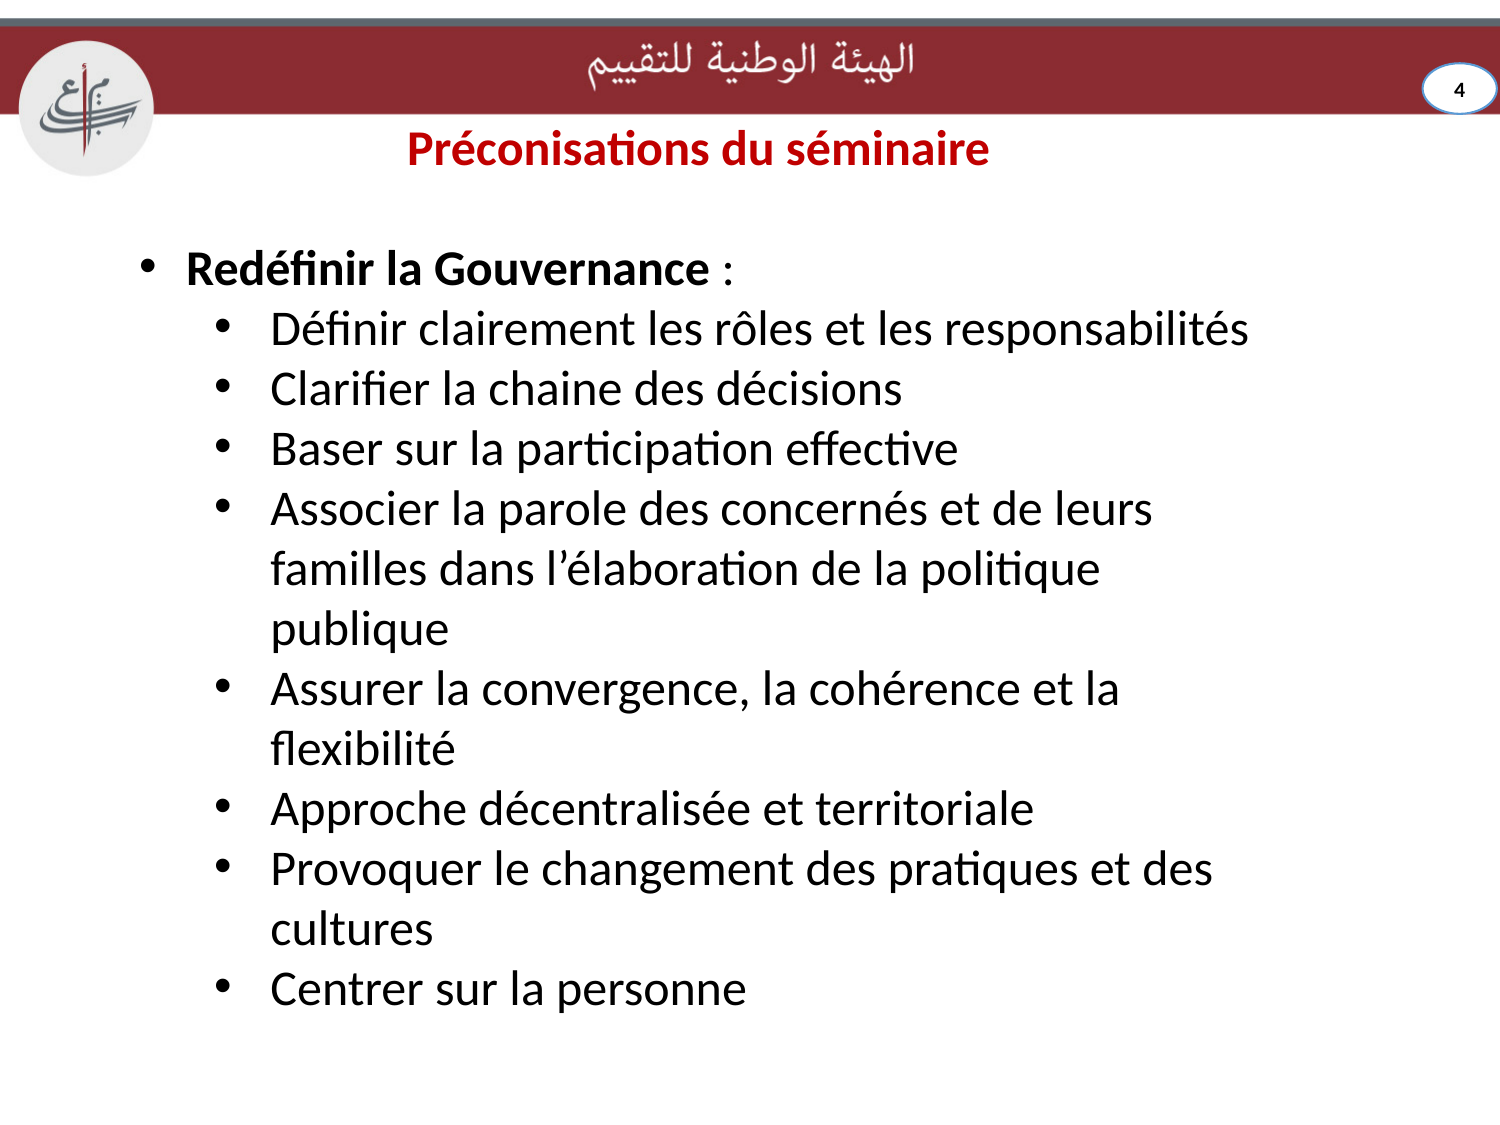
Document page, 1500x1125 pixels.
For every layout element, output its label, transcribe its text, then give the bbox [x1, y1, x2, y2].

text_box Préconisations du séminaire Redéfinir la Gouvernance : Définir clairement les rôles et les responsabilités Clarifier la chaine des décisions Baser sur la participation effective Associer la parole des concernés et de leurs familles dans l’élaboration de la politique publique Assurer la convergence, la cohérence et la flexibilité Approche décentralisée et territoriale Provoquer le changement des pratiques et des cultures Centrer sur la personne [124, 107, 1285, 1125]
text_box 4 [1421, 62, 1498, 115]
picture [0, 0, 1500, 1125]
